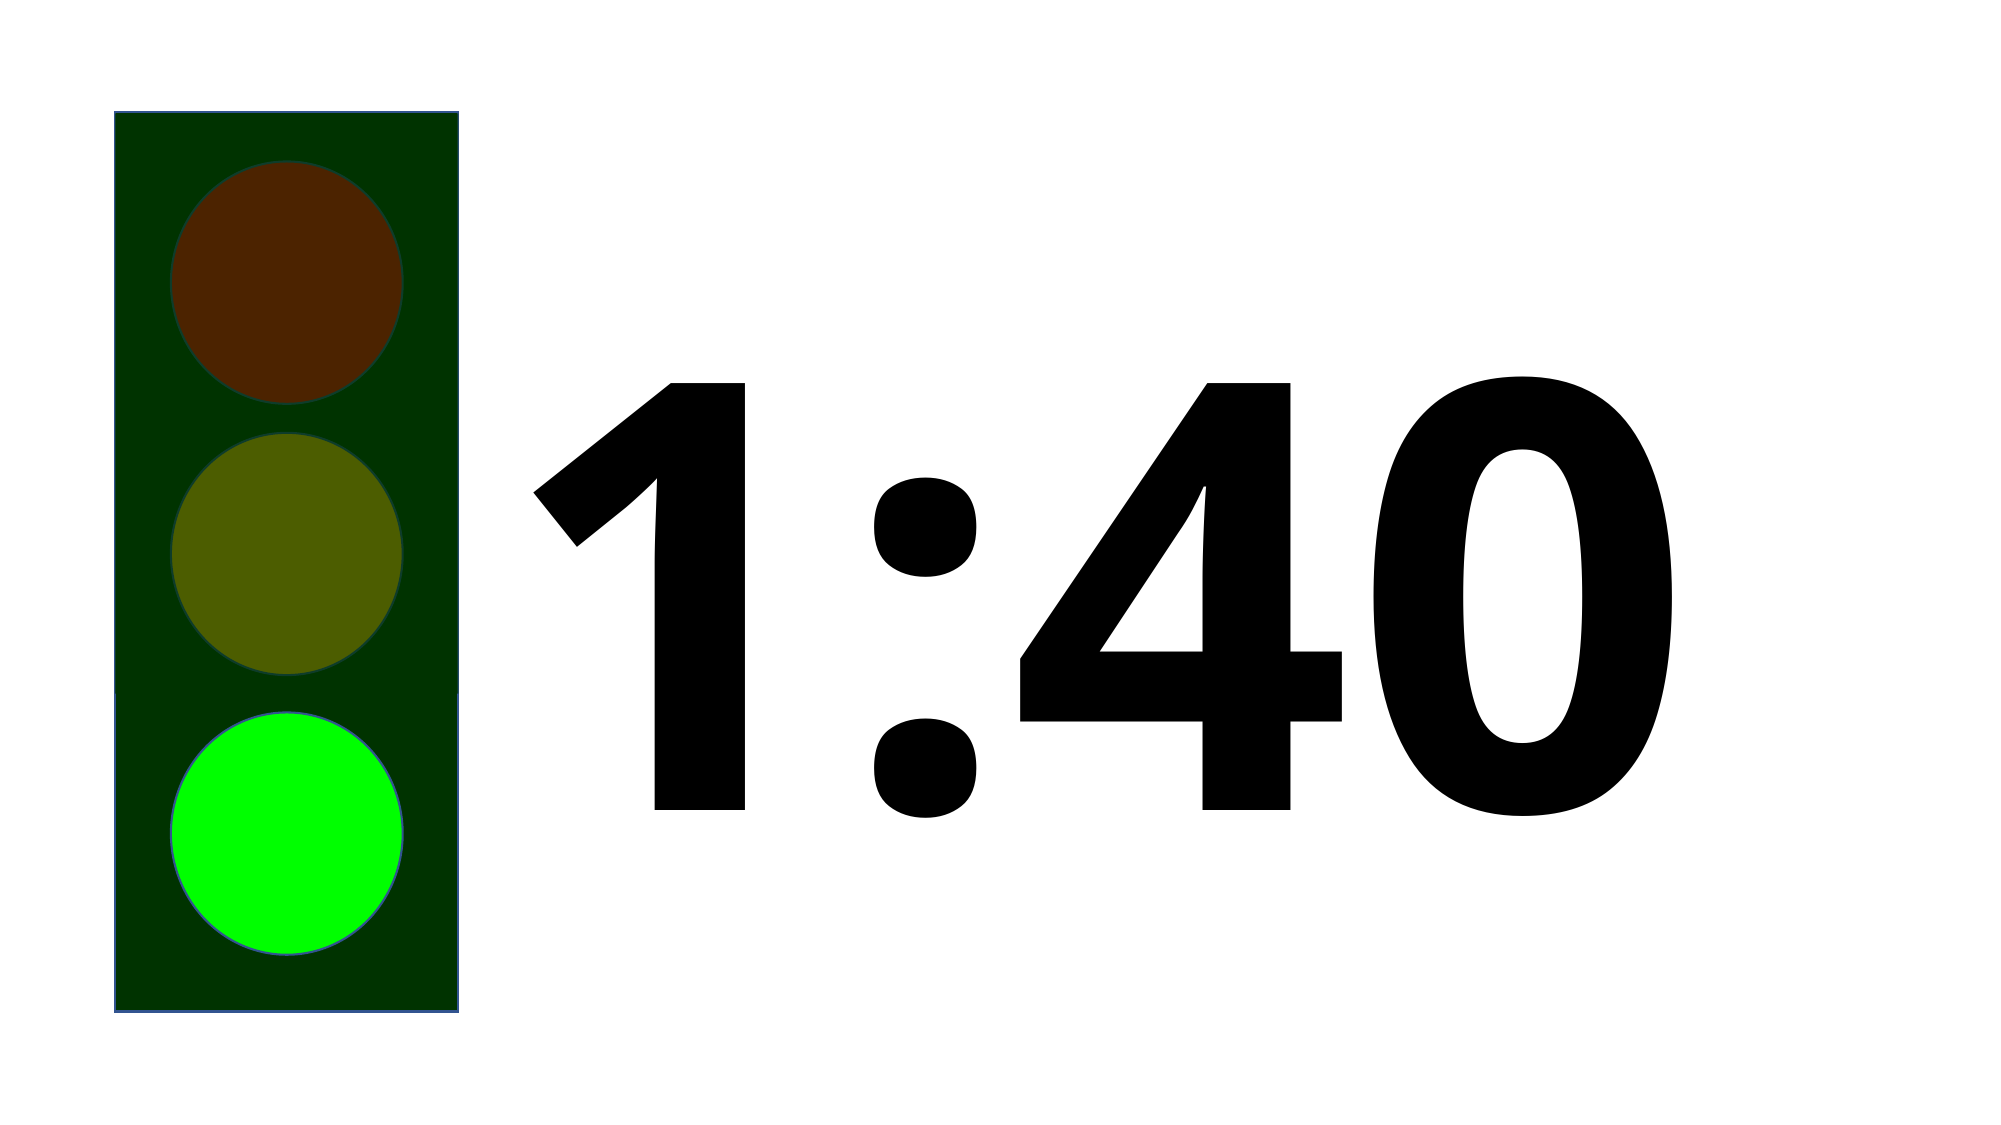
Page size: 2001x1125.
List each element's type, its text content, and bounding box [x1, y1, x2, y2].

text_box [114, 695, 459, 1013]
text_box [169, 711, 404, 956]
text_box [114, 112, 459, 695]
text_box 1:40 [483, 204, 1924, 938]
